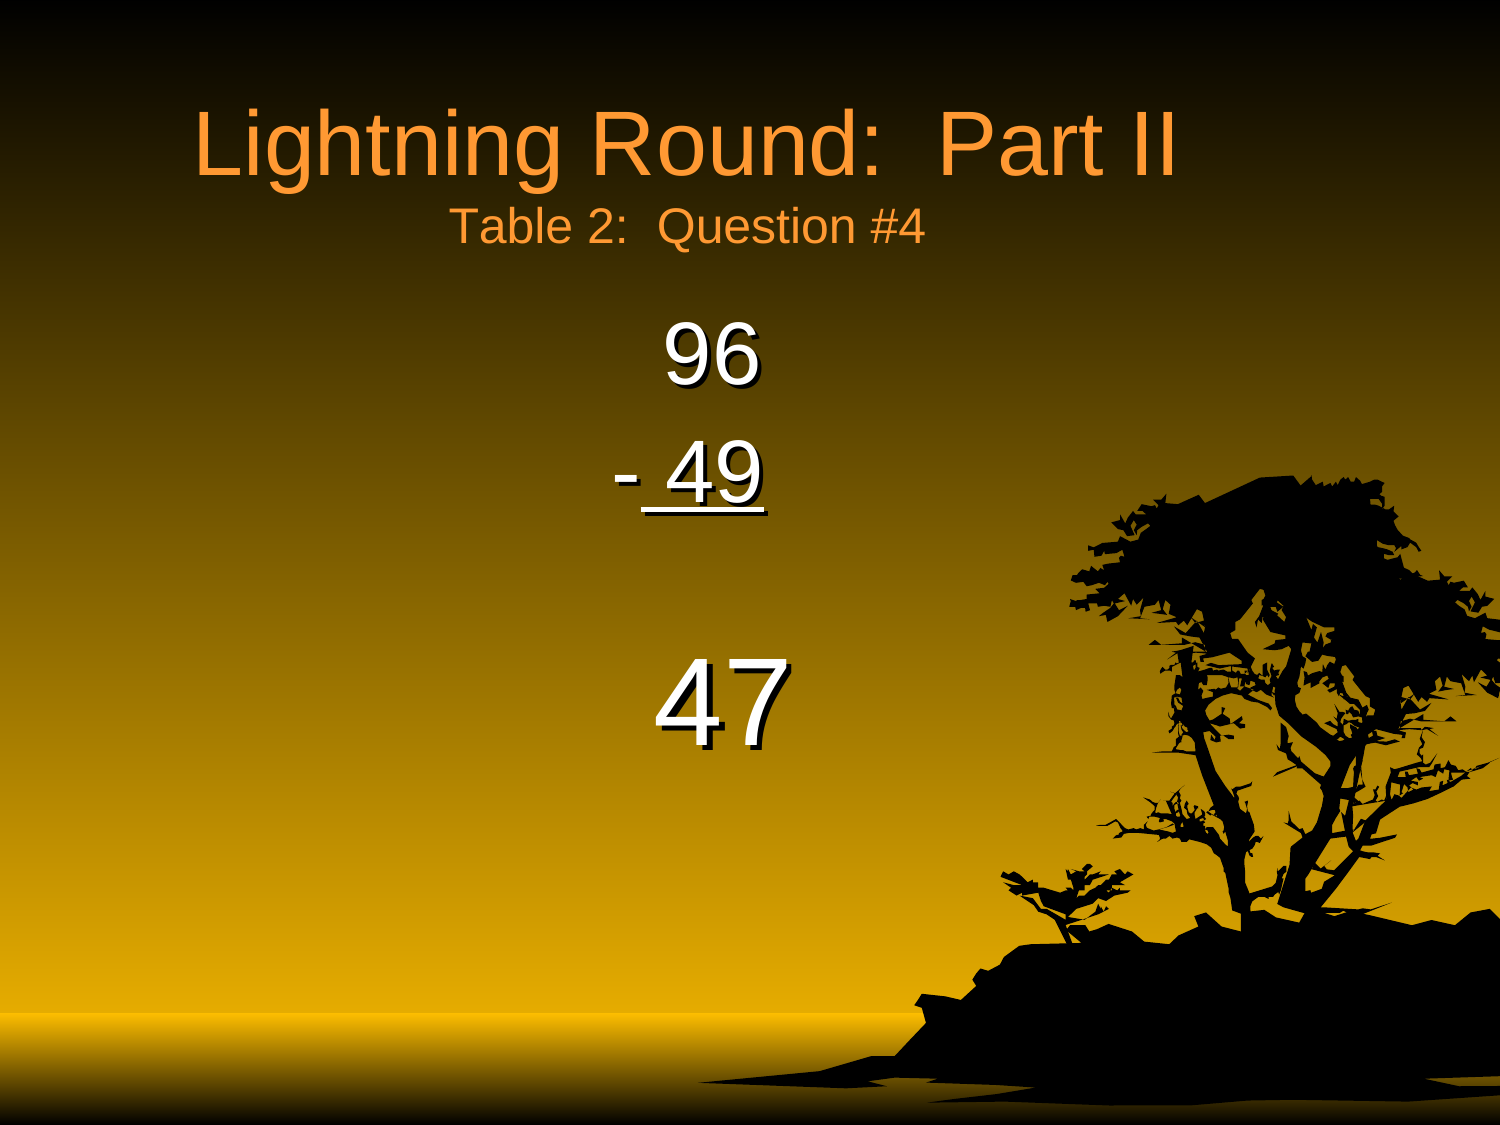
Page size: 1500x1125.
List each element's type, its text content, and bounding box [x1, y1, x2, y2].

list 96 - 49 [50, 299, 1325, 650]
text_box 47 [562, 600, 838, 781]
title Lightning Round: Part II Table 2: Question #4 [50, 74, 1325, 263]
